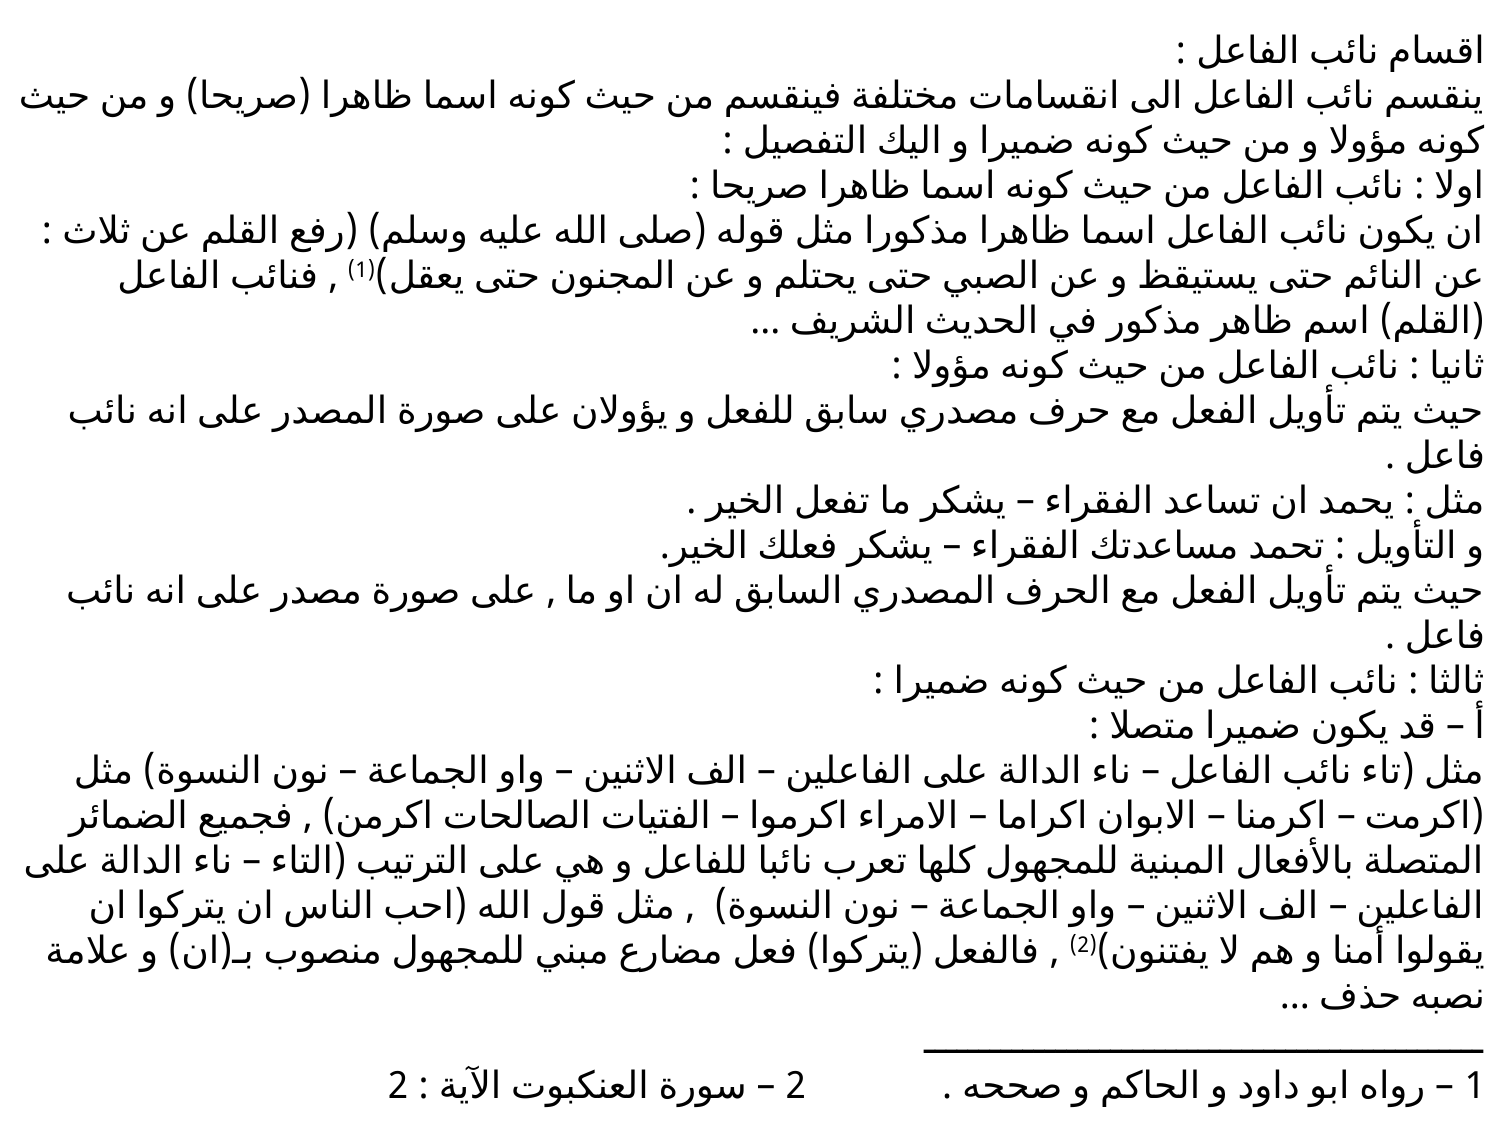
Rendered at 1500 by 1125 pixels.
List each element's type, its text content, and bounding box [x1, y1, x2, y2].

text_box اقسام نائب الفاعل : ينقسم نائب الفاعل الى انقسامات مختلفة فينقسم من حيث كونه اسما ظاهرا (صريحا) و من حيث كونه مؤولا و من حيث كونه ضميرا و اليك التفصيل : اولا : نائب الفاعل من حيث كونه اسما ظاهرا صريحا : ان يكون نائب الفاعل اسما ظاهرا مذكورا مثل قوله (صلى الله عليه وسلم) (رفع القلم عن ثلاث : عن النائم حتى يستيقظ و عن الصبي حتى يحتلم و عن المجنون حتى يعقل)(1) , فنائب الفاعل (القلم) اسم ظاهر مذكور في الحديث الشريف ... ثانيا : نائب الفاعل من حيث كونه مؤولا : حيث يتم تأويل الفعل مع حرف مصدري سابق للفعل و يؤولان على صورة المصدر على انه نائب فاعل . مثل : يحمد ان تساعد الفقراء – يشكر ما تفعل الخير . و التأويل : تحمد مساعدتك الفقراء – يشكر فعلك الخير. حيث يتم تأويل الفعل مع الحرف المصدري السابق له ان او ما , على صورة مصدر على انه نائب فاعل . ثالثا : نائب الفاعل من حيث كونه ضميرا : أ – قد يكون ضميرا متصلا : مثل (تاء نائب الفاعل – ناء الدالة على الفاعلين – الف الاثنين – واو الجماعة – نون النسوة) مثل (اكرمت – اكرمنا – الابوان اكراما – الامراء اكرموا – الفتيات الصالحات اكرمن) , فجميع الضمائر المتصلة بالأفعال المبنية للمجهول كلها تعرب نائبا للفاعل و هي على الترتيب (التاء – ناء الدالة على الفاعلين – الف الاثنين – واو الجماعة – نون النسوة) , مثل قول الله (احب الناس ان يتركوا ان يقولوا أمنا و هم لا يفتنون)(2) , فالفعل (يتركوا) فعل مضارع مبني للمجهول منصوب بـ(ان) و علامة نصبه حذف ... ـــــــــــــــــــــــــــــــــــــــــــــــــــ 1 – رواه ابو داود و الحاكم و صححه . 2 – سورة العنكبوت الآية : 2 [0, 19, 1500, 1125]
